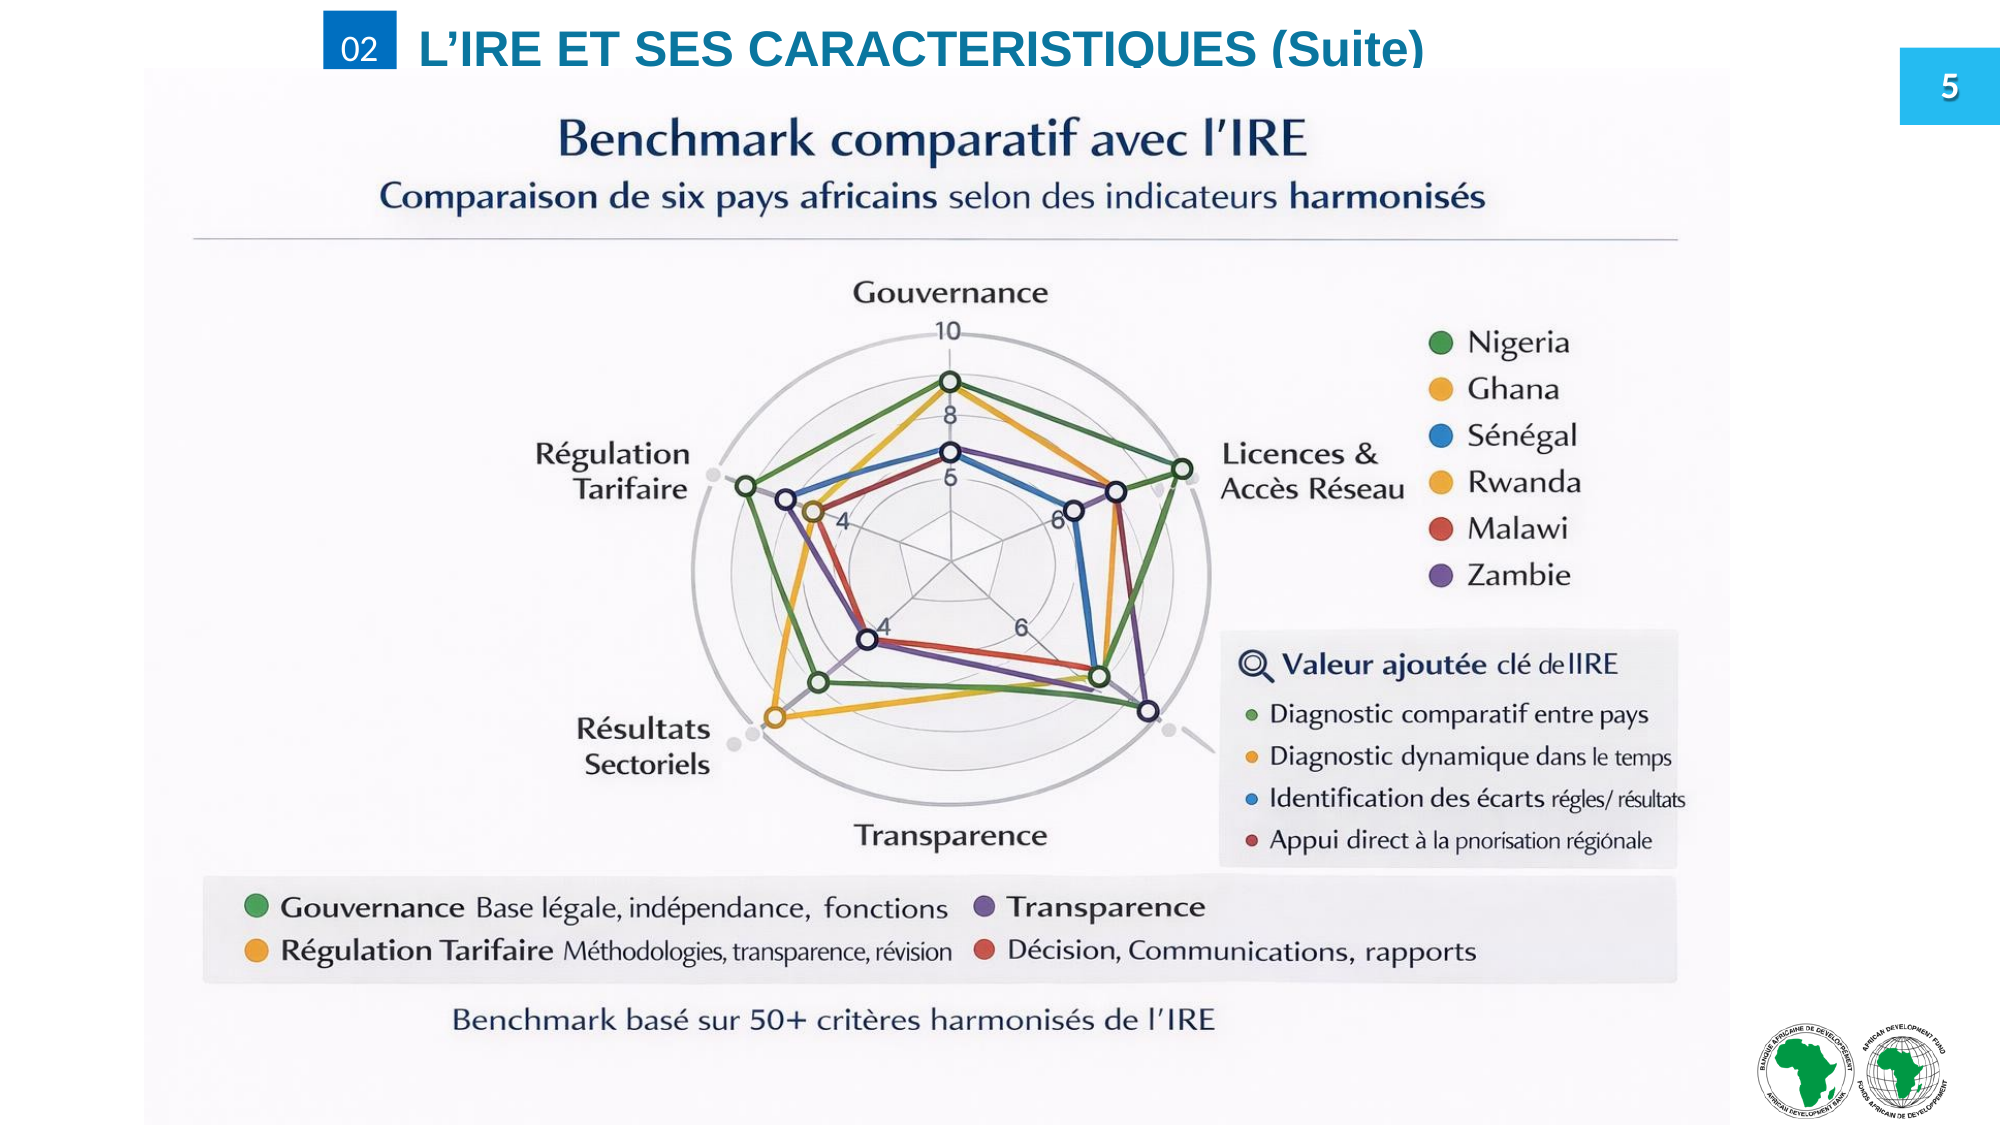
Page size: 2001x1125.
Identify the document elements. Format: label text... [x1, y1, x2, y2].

picture [144, 67, 1731, 1125]
text_box 02 [323, 10, 397, 66]
title L’IRE ET SES CARACTERISTIQUES (Suite) [416, 14, 1584, 66]
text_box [1899, 47, 2000, 136]
picture [1757, 1022, 1947, 1120]
